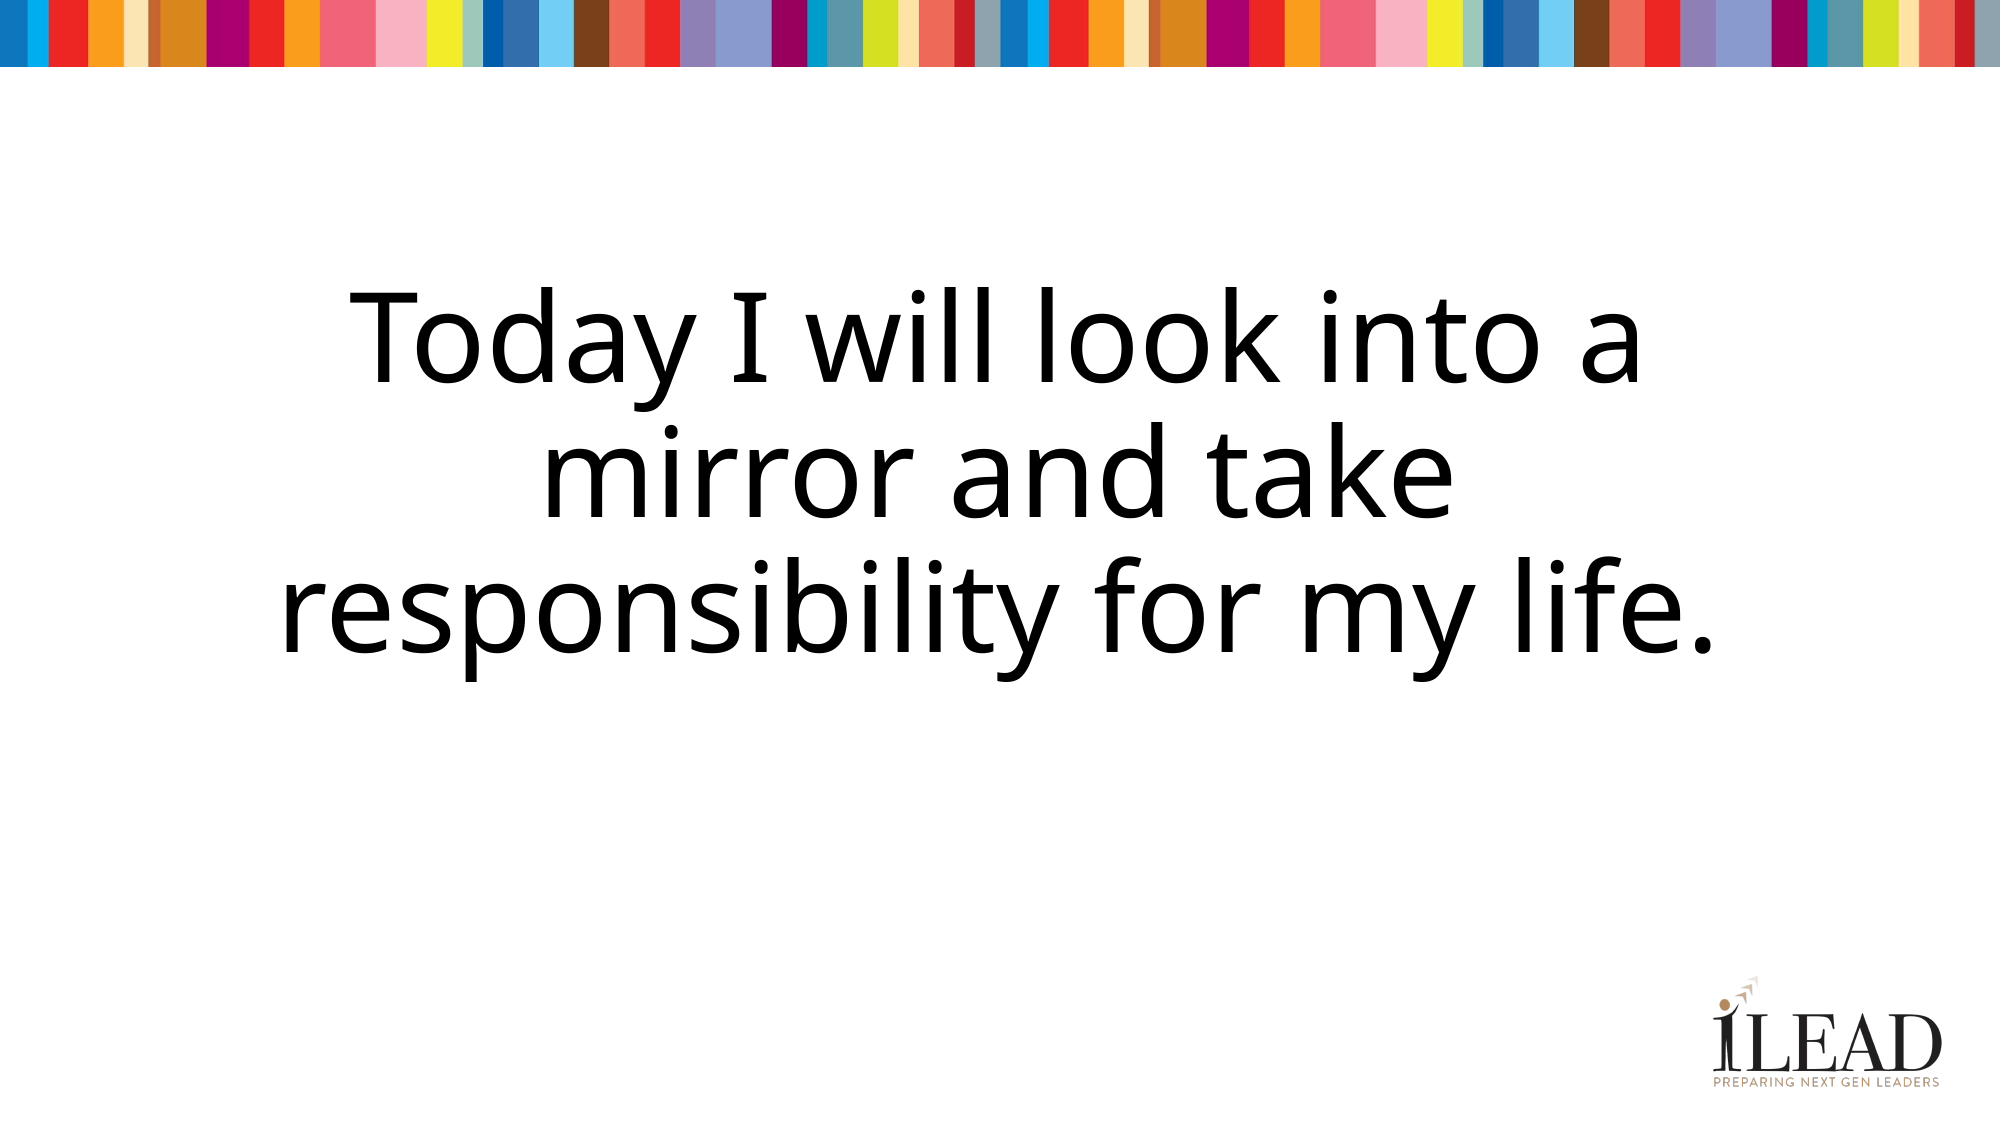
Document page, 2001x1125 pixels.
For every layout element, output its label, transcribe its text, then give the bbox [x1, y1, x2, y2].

picture [0, 0, 26, 67]
picture [828, 0, 1026, 67]
picture [1709, 972, 1945, 1091]
title Today I will look into a mirror and take responsibility for my life. [136, 219, 1862, 688]
picture [1828, 0, 2000, 67]
picture [1048, 0, 1808, 67]
picture [48, 0, 808, 67]
